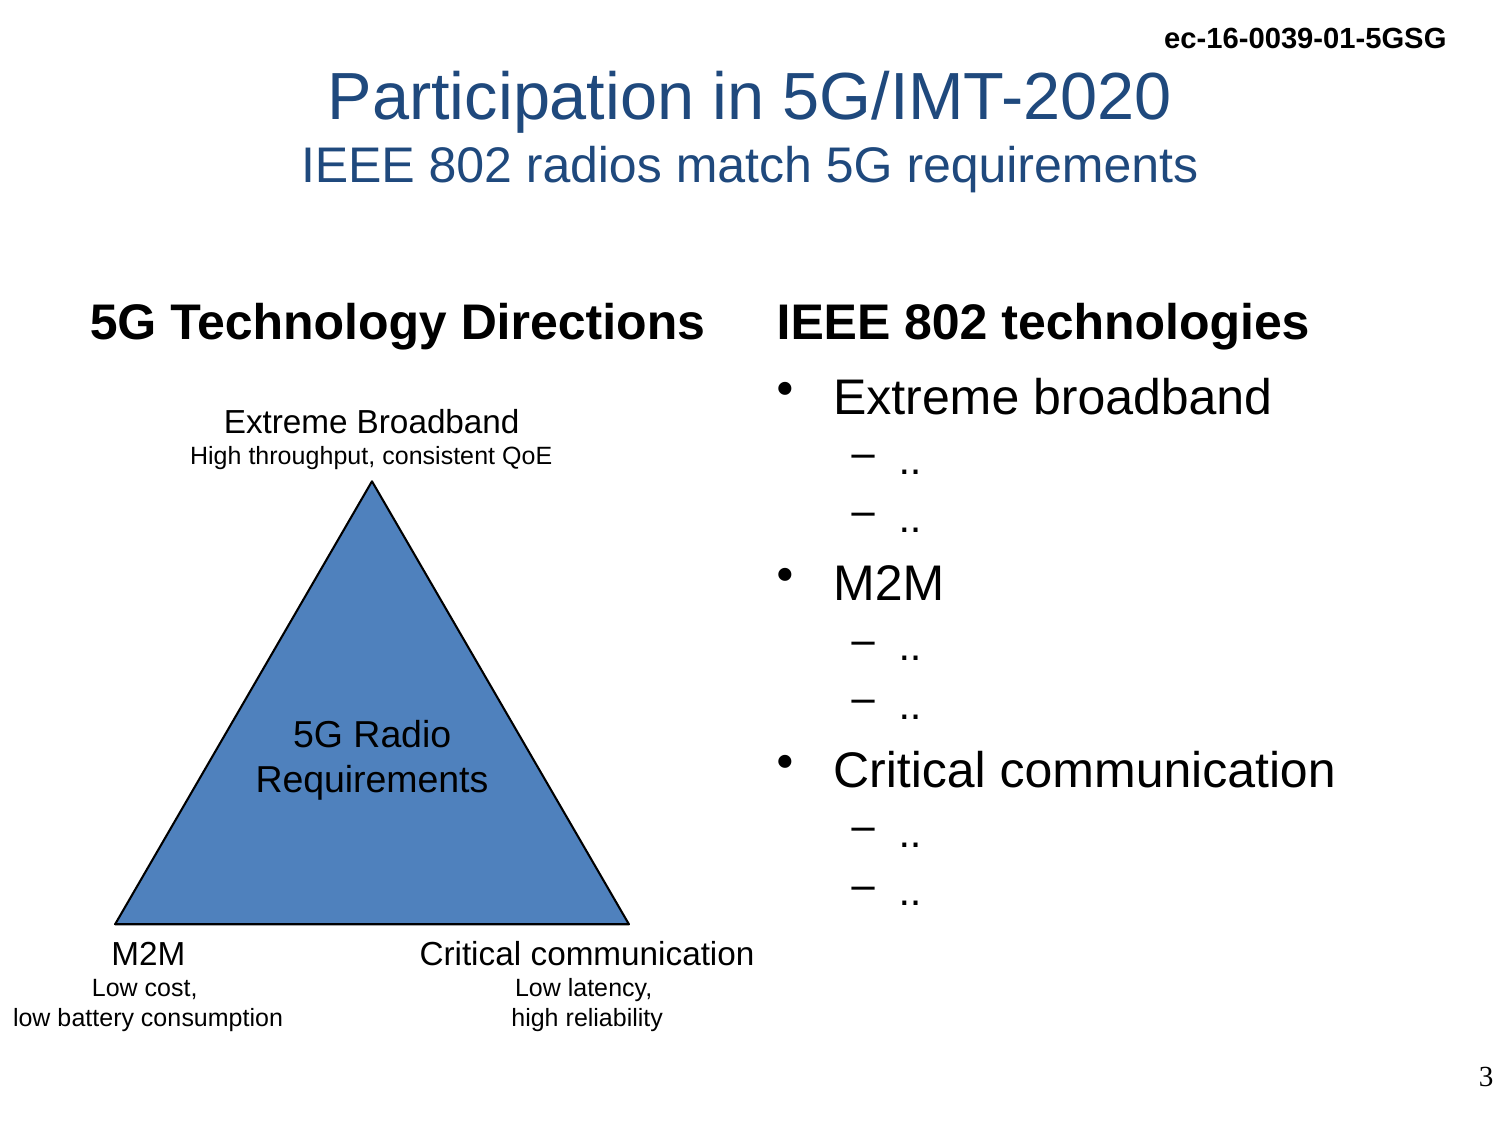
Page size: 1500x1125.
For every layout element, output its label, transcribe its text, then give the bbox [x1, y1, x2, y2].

list Extreme broadband .. .. M2M .. .. Critical communication .. .. [761, 356, 1425, 1005]
title Participation in 5G/IMT-2020 IEEE 802 radios match 5G requirements [75, 45, 1425, 233]
text_box Critical communication Low latency, high reliability [404, 924, 770, 1039]
list IEEE 802 technologies [761, 251, 1425, 356]
list 5G Technology Directions [75, 251, 738, 357]
text_box M2M Low cost, low battery consumption [0, 924, 299, 1039]
text_box 5G Radio Requirements [115, 481, 629, 925]
text_box Extreme Broadband High throughput, consistent QoE [175, 392, 569, 478]
